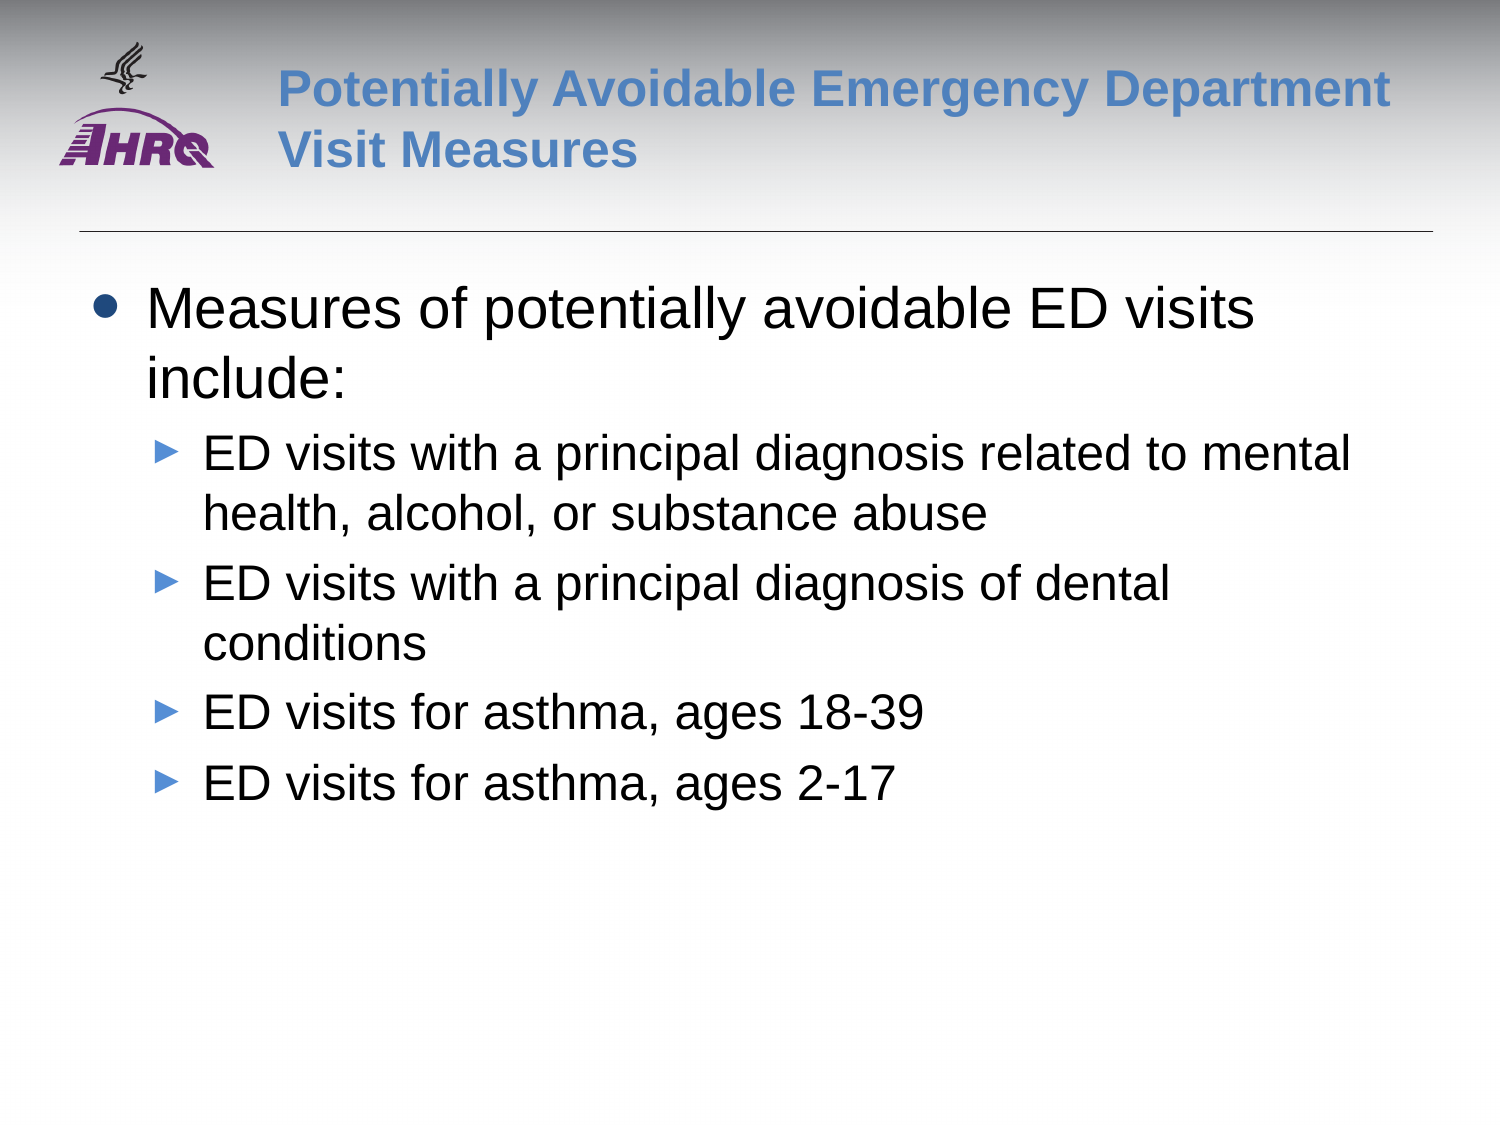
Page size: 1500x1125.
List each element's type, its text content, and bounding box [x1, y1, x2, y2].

title Potentially Avoidable Emergency Department Visit Measures [262, 45, 1425, 188]
list Measures of potentially avoidable ED visits include: ED visits with a principal diagnosis related to mental health, alcohol, or substance abuse ED visits with a principal diagnosis of dental conditions ED visits for asthma, ages 18-39 ED visits for asthma, ages 2-17 [75, 262, 1425, 1005]
picture [0, 0, 1500, 1125]
